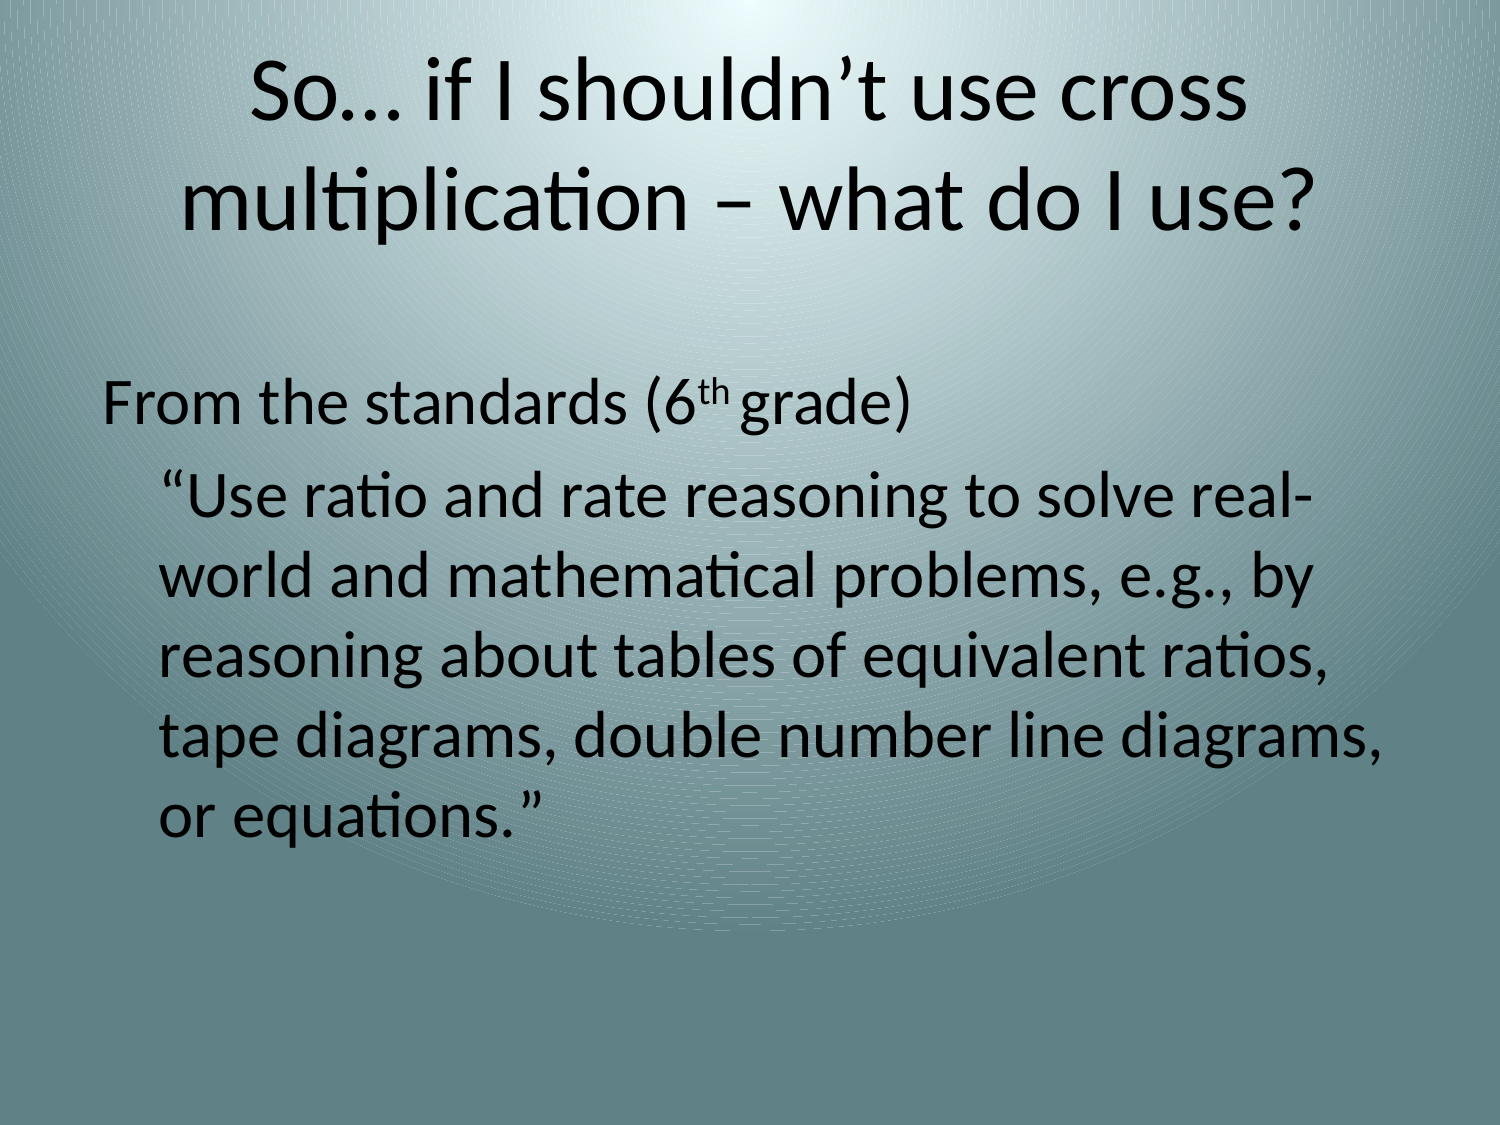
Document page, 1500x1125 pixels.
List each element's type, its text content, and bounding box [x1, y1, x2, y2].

list From the standards (6th grade) “Use ratio and rate reasoning to solve real-world and mathematical problems, e.g., by reasoning about tables of equivalent ratios, tape diagrams, double number line diagrams, or equations.” [87, 349, 1438, 1093]
title So… if I shouldn’t use cross multiplication – what do I use? [74, 44, 1426, 233]
